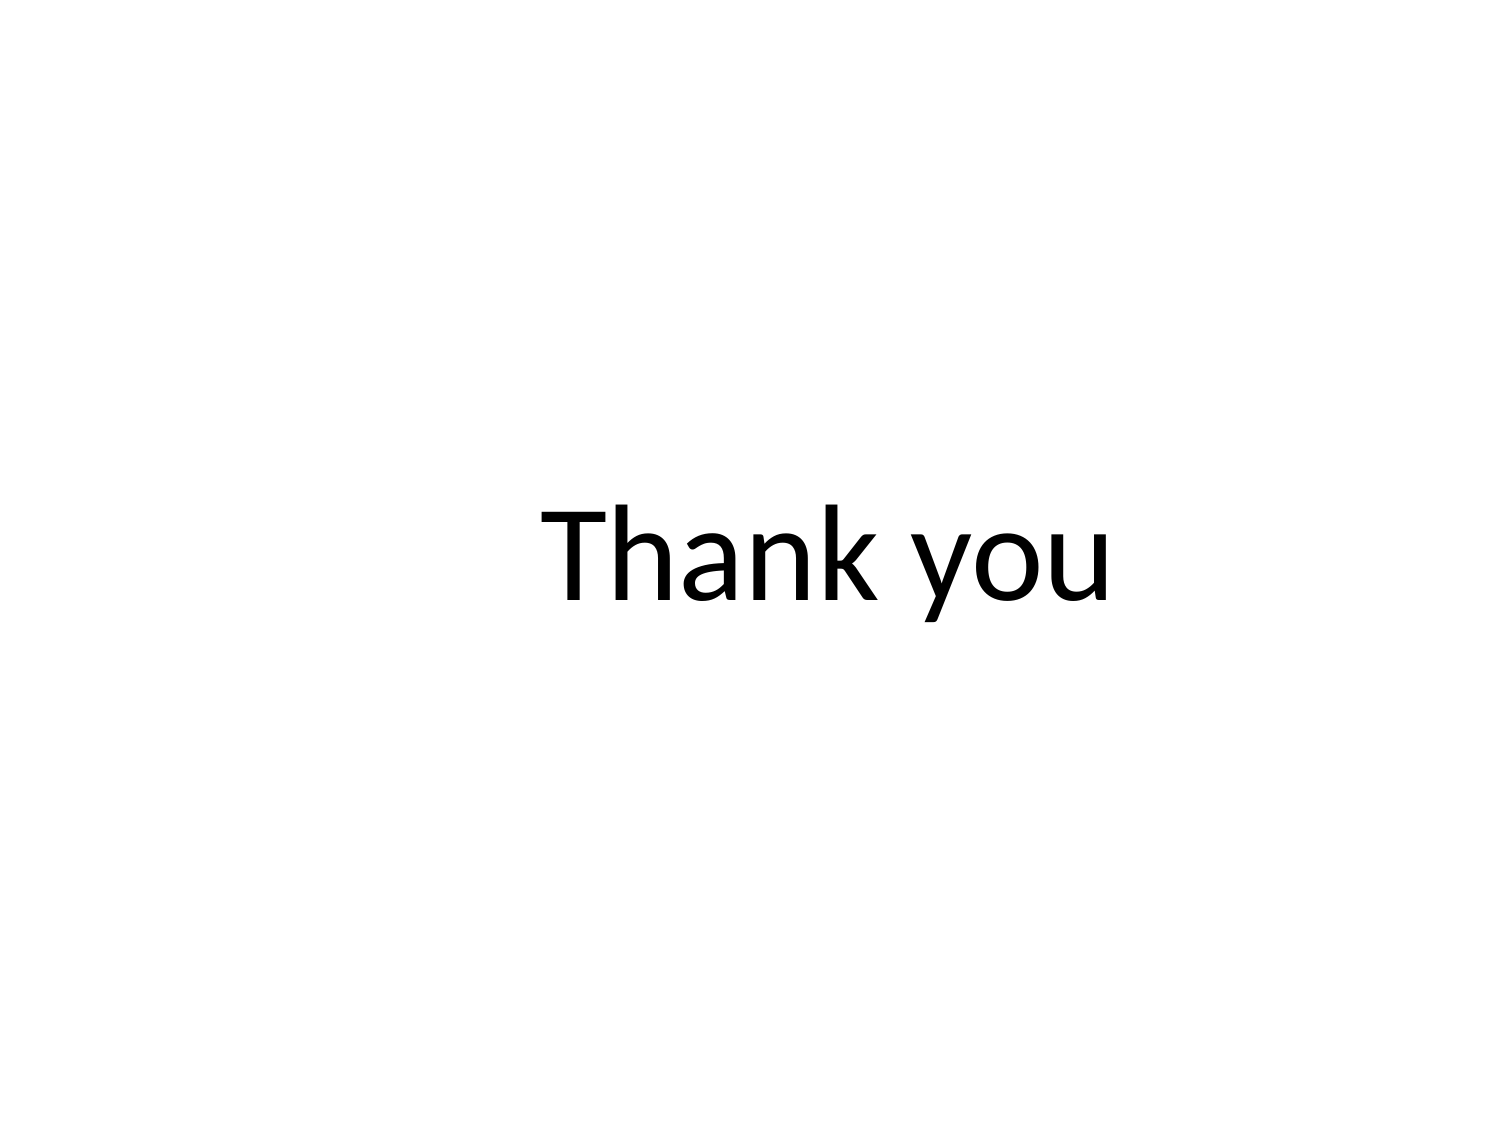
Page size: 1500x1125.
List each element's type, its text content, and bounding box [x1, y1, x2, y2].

list Thank you [75, 262, 1425, 1005]
